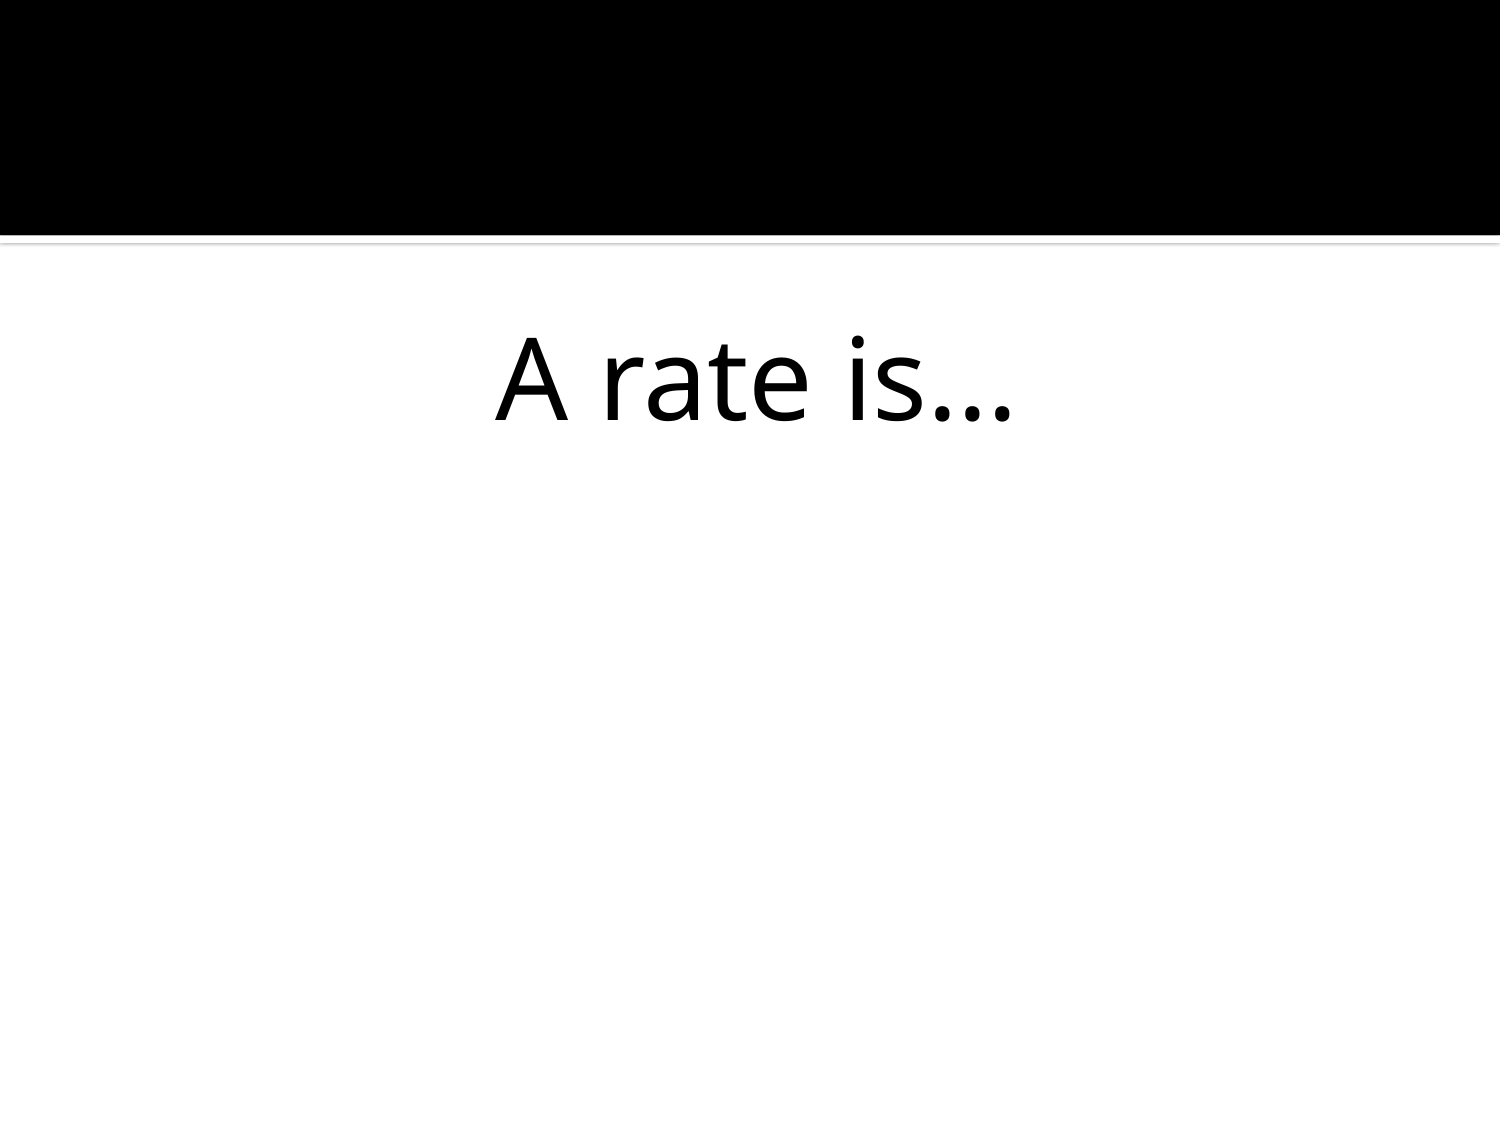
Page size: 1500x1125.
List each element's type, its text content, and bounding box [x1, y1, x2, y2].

list A rate is… [75, 291, 1425, 1050]
